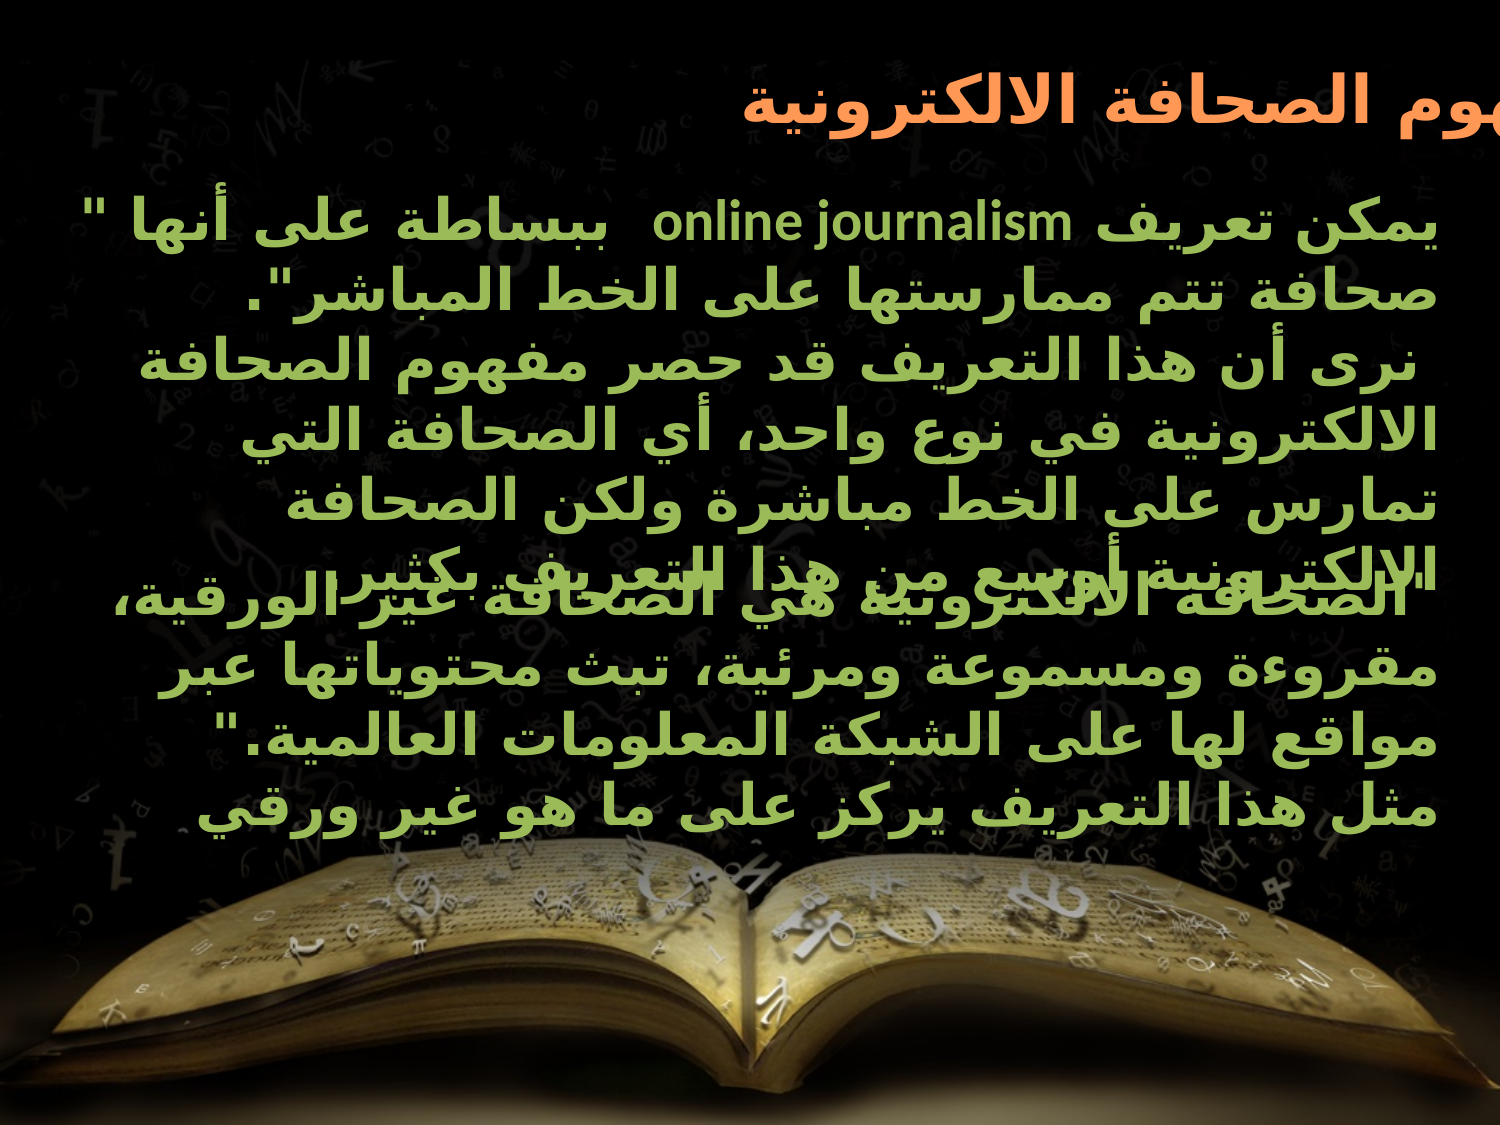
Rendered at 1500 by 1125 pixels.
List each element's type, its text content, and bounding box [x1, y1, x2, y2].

text_box "الصحافة الالكترونية هي الصحافة غير الورقية، مقروءة ومسموعة ومرئية، تبث محتوياتها عبر مواقع لها على الشبكة المعلومات العالمية." مثل هذا التعريف يركز على ما هو غير ورقي [62, 549, 1456, 845]
picture [0, 0, 1500, 1125]
text_box يمكن تعريف online journalism ببساطة على أنها " صحافة تتم ممارستها على الخط المباشر". نرى أن هذا التعريف قد حصر مفهوم الصحافة الالكترونية في نوع واحد، أي الصحافة التي تمارس على الخط مباشرة ولكن الصحافة الالكترونية أوسع من هذا التعريف بكثير. [37, 174, 1456, 610]
text_box مفهوم الصحافة الالكترونية [678, 49, 1500, 145]
